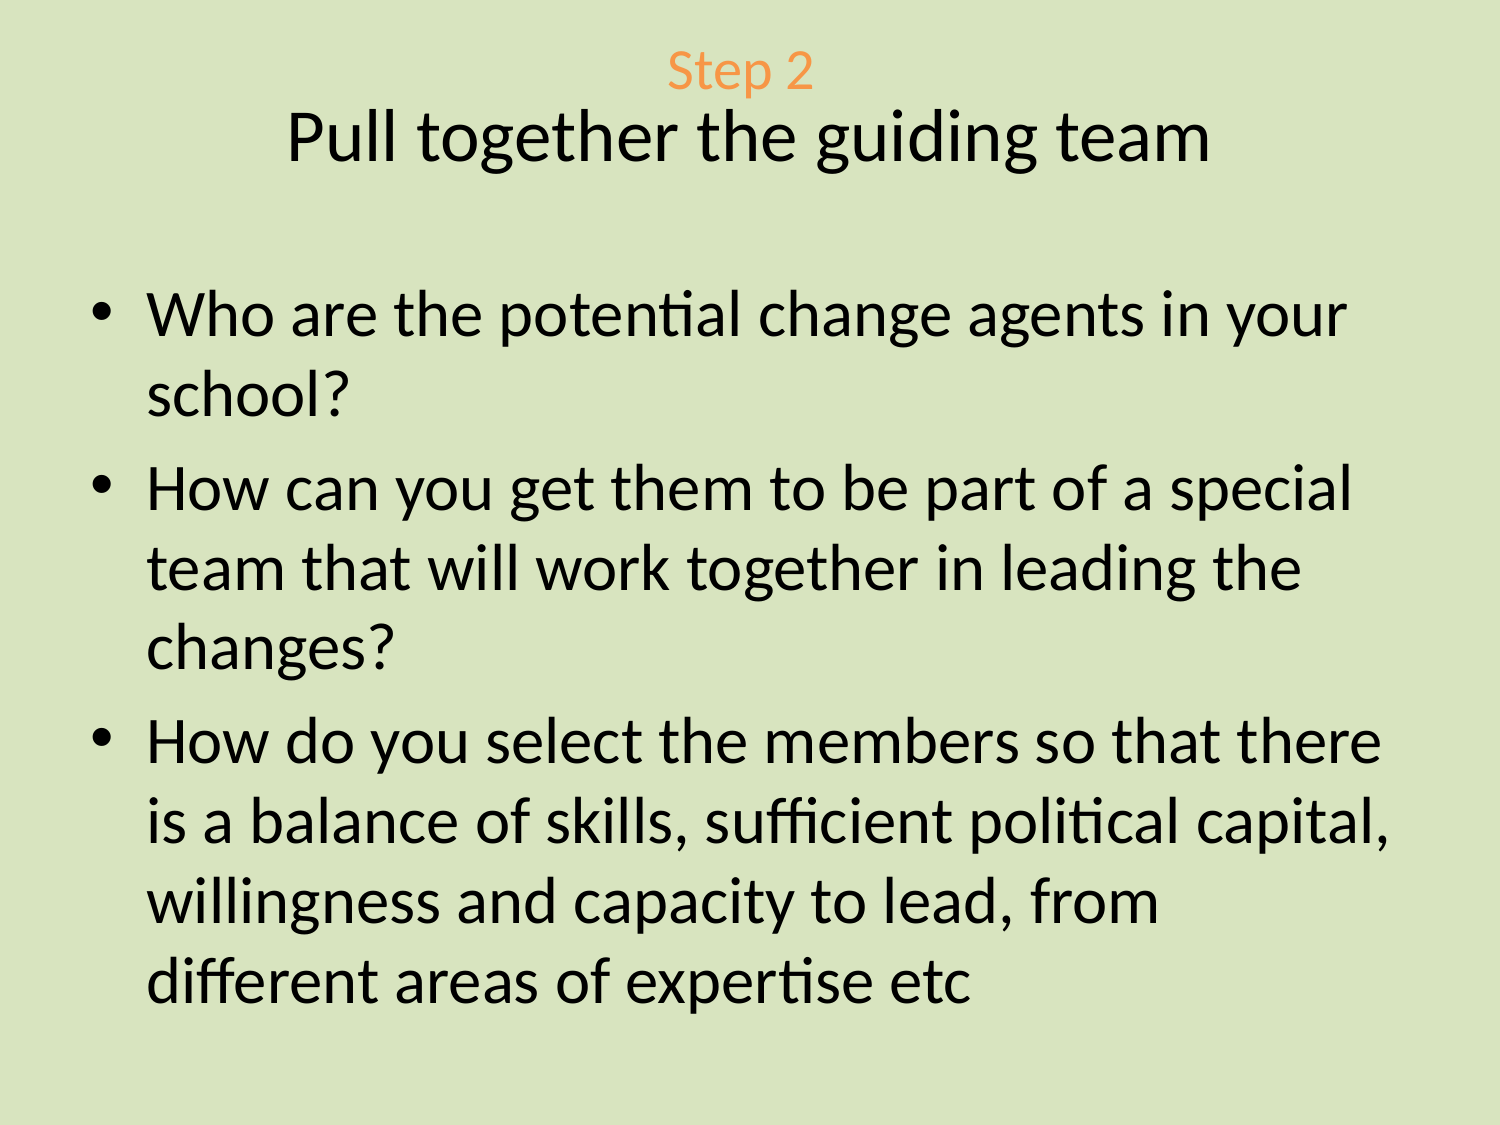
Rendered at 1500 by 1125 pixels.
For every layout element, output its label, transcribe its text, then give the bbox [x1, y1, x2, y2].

list Who are the potential change agents in your school? How can you get them to be part of a special team that will work together in leading the changes? How do you select the members so that there is a balance of skills, sufficient political capital, willingness and capacity to lead, from different areas of expertise etc [75, 262, 1425, 1044]
title Step 2 Pull together the guiding team [75, 45, 1425, 233]
